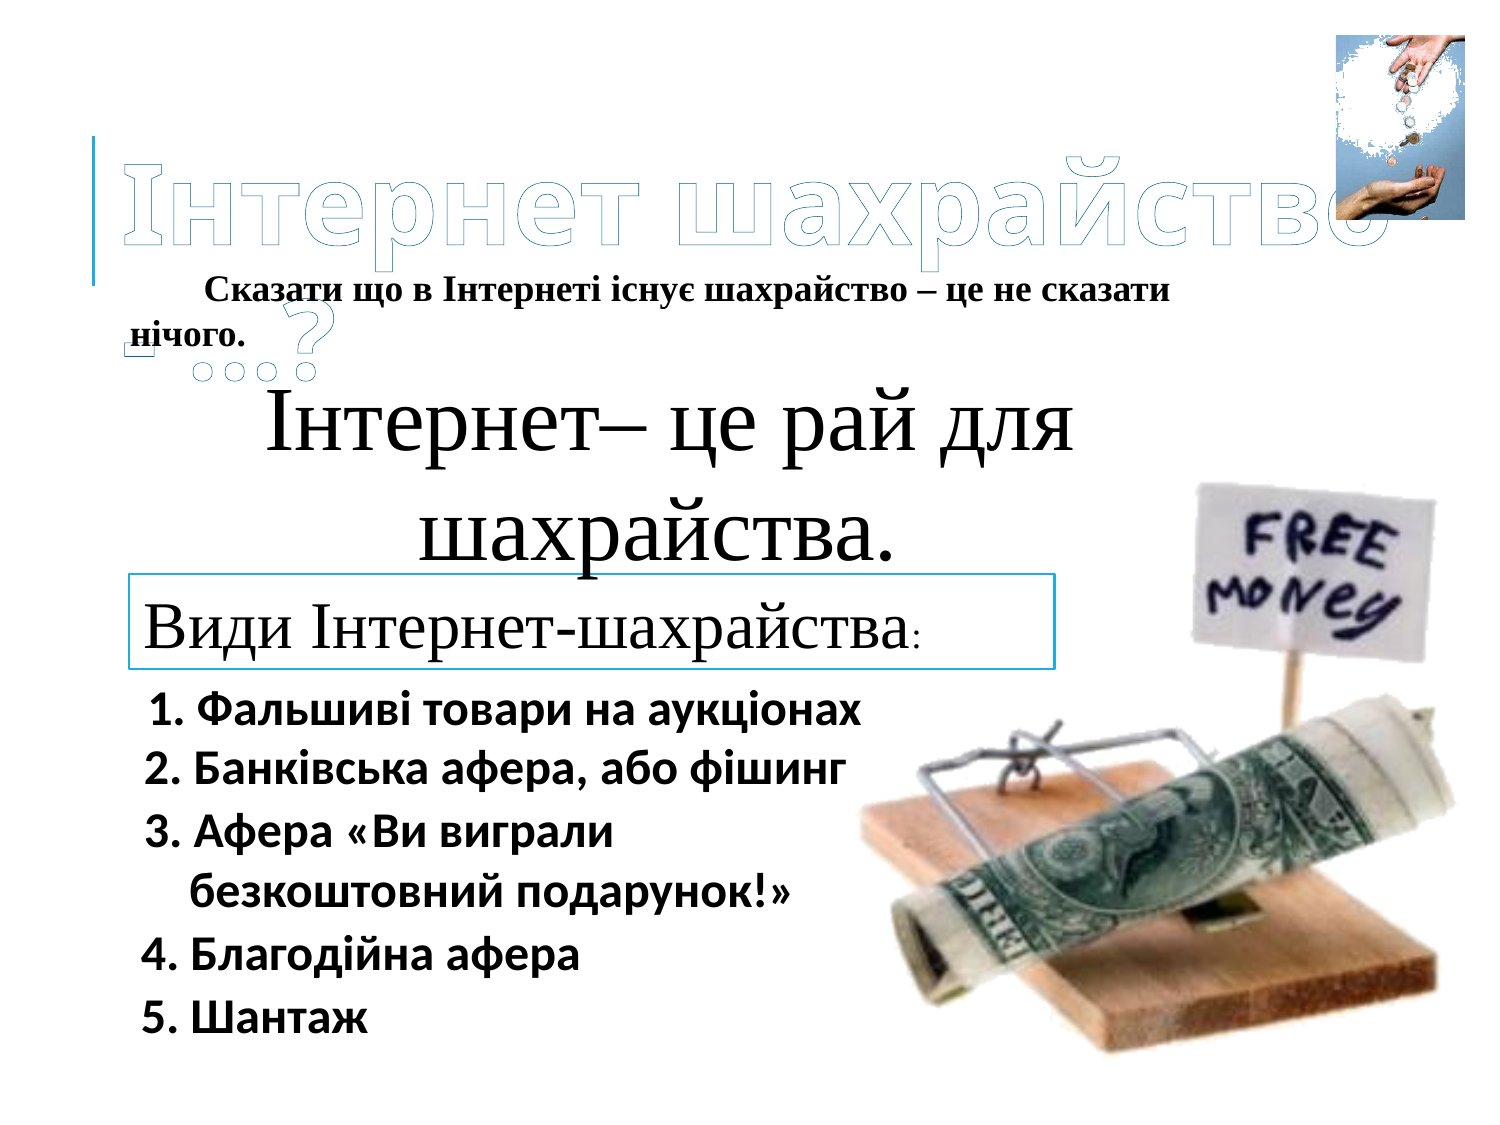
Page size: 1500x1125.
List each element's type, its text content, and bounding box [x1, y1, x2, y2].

text_box Інтернет– це рай для шахрайства. [115, 351, 1226, 587]
text_box 1. Фальшиві товари на аукціонах [58, 668, 848, 744]
text_box 2. Банківська афера, або фішинг [128, 726, 848, 790]
text_box Сказати що в Інтернеті існує шахрайство – це не сказати нічого. [115, 256, 1264, 362]
picture [1335, 34, 1466, 220]
text_box Інтернет шахрайство - …? [106, 124, 1466, 410]
text_box 5. Шантаж [125, 976, 583, 1052]
text_box 3. Афера «Ви виграли безкоштовний подарунок!» [128, 790, 848, 925]
text_box 4. Благодійна афера [125, 913, 724, 989]
text_box Види Інтернет-шахрайства: [128, 587, 848, 670]
picture [855, 480, 1460, 1059]
